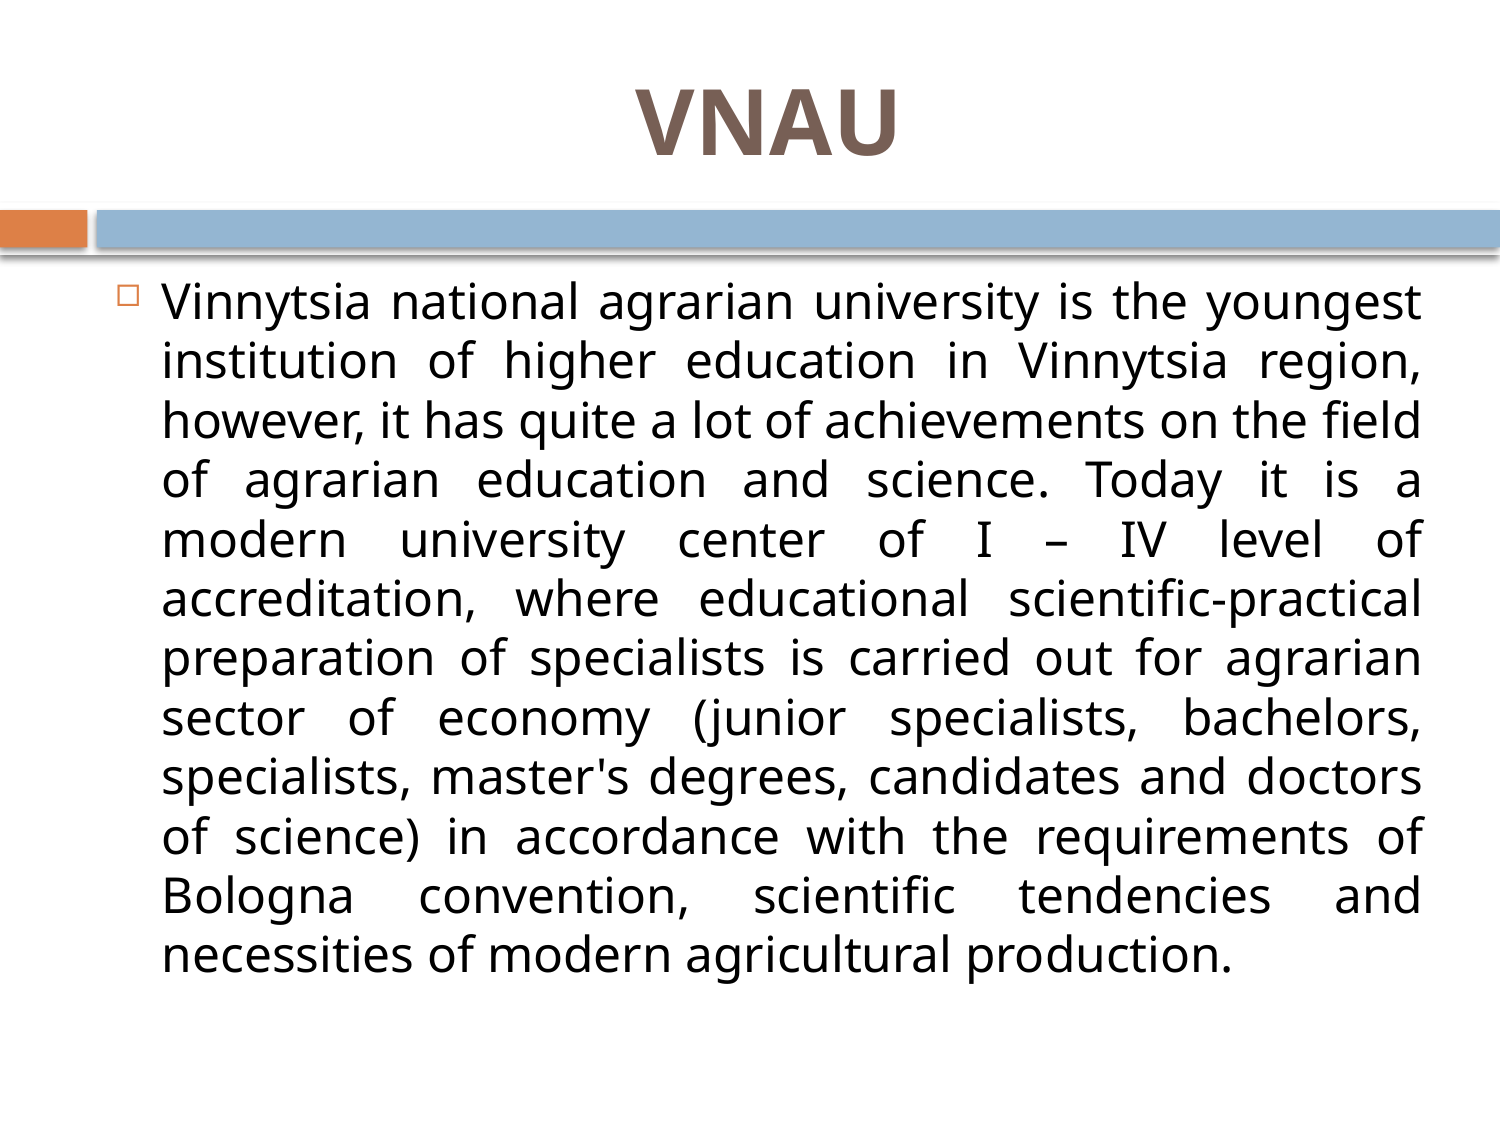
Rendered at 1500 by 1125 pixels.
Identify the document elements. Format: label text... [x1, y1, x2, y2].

list Vinnytsia national agrarian university is the youngest institution of higher education in Vinnytsia region, however, it has quite a lot of achievements on the field of agrarian education and science. Today it is a modern university center of I – IV level of accreditation, where educational scientific-practical preparation of specialists is carried out for agrarian sector of economy (junior specialists, bachelors, specialists, master's degrees, candidates and doctors of science) in accordance with the requirements of Bologna convention, scientific tendencies and necessities of modern agricultural production. [100, 262, 1438, 1000]
title VNAU [100, 37, 1438, 200]
